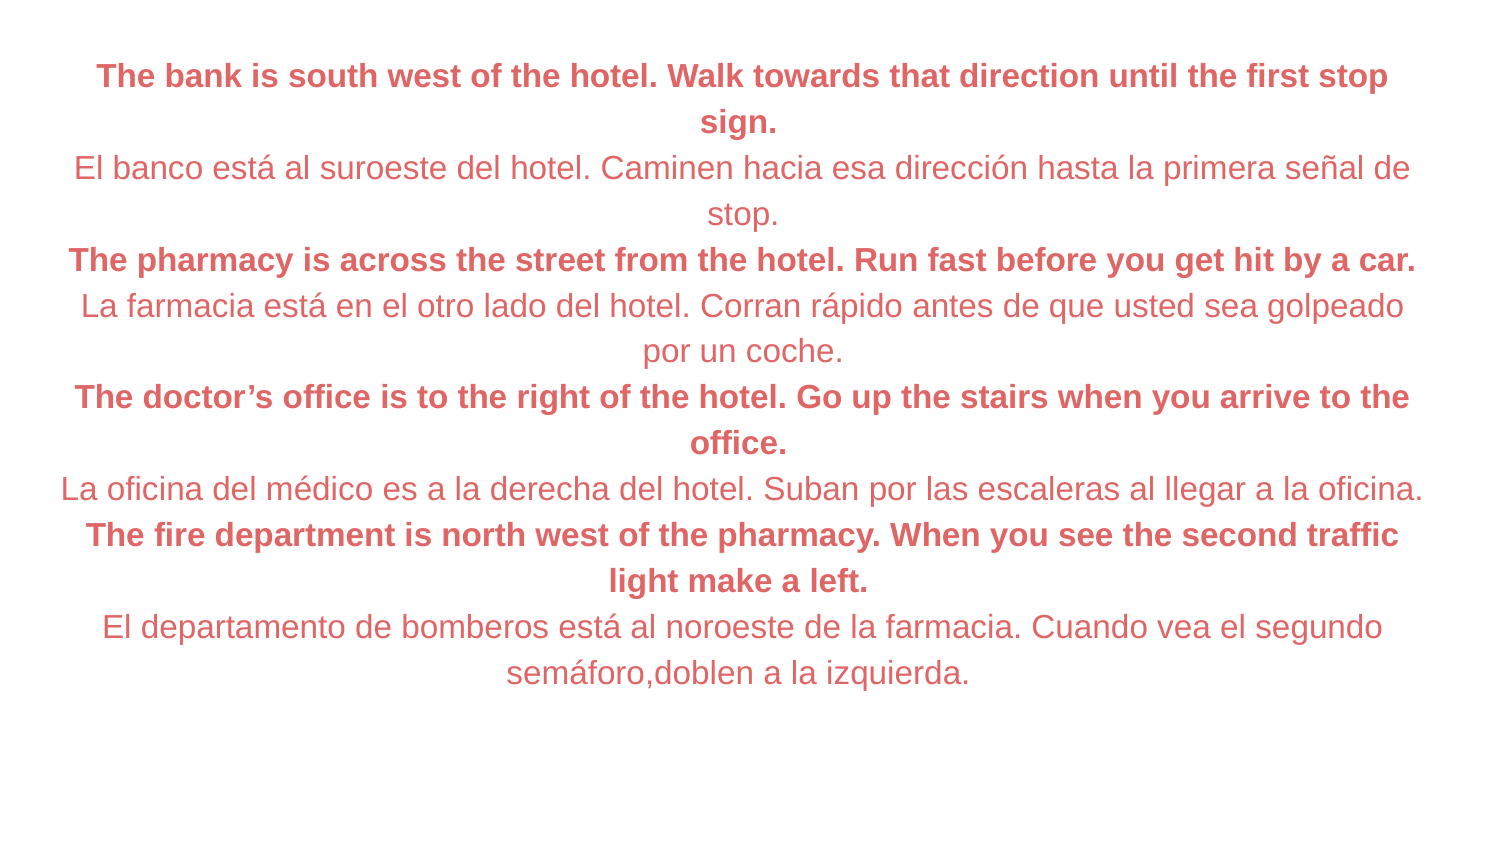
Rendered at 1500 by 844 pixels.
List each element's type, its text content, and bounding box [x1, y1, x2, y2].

text_box The bank is south west of the hotel. Walk towards that direction until the first stop sign. El banco está al suroeste del hotel. Caminen hacia esa dirección hasta la primera señal de stop. The pharmacy is across the street from the hotel. Run fast before you get hit by a car. La farmacia está en el otro lado del hotel. Corran rápido antes de que usted sea golpeado por un coche. The doctor’s office is to the right of the hotel. Go up the stairs when you arrive to the office. La oficina del médico es a la derecha del hotel. Suban por las escaleras al llegar a la oficina. The fire department is north west of the pharmacy. When you see the second traffic light make a left. El departamento de bomberos está al noroeste de la farmacia. Cuando vea el segundo semáforo,doblen a la izquierda. [43, 33, 1444, 813]
